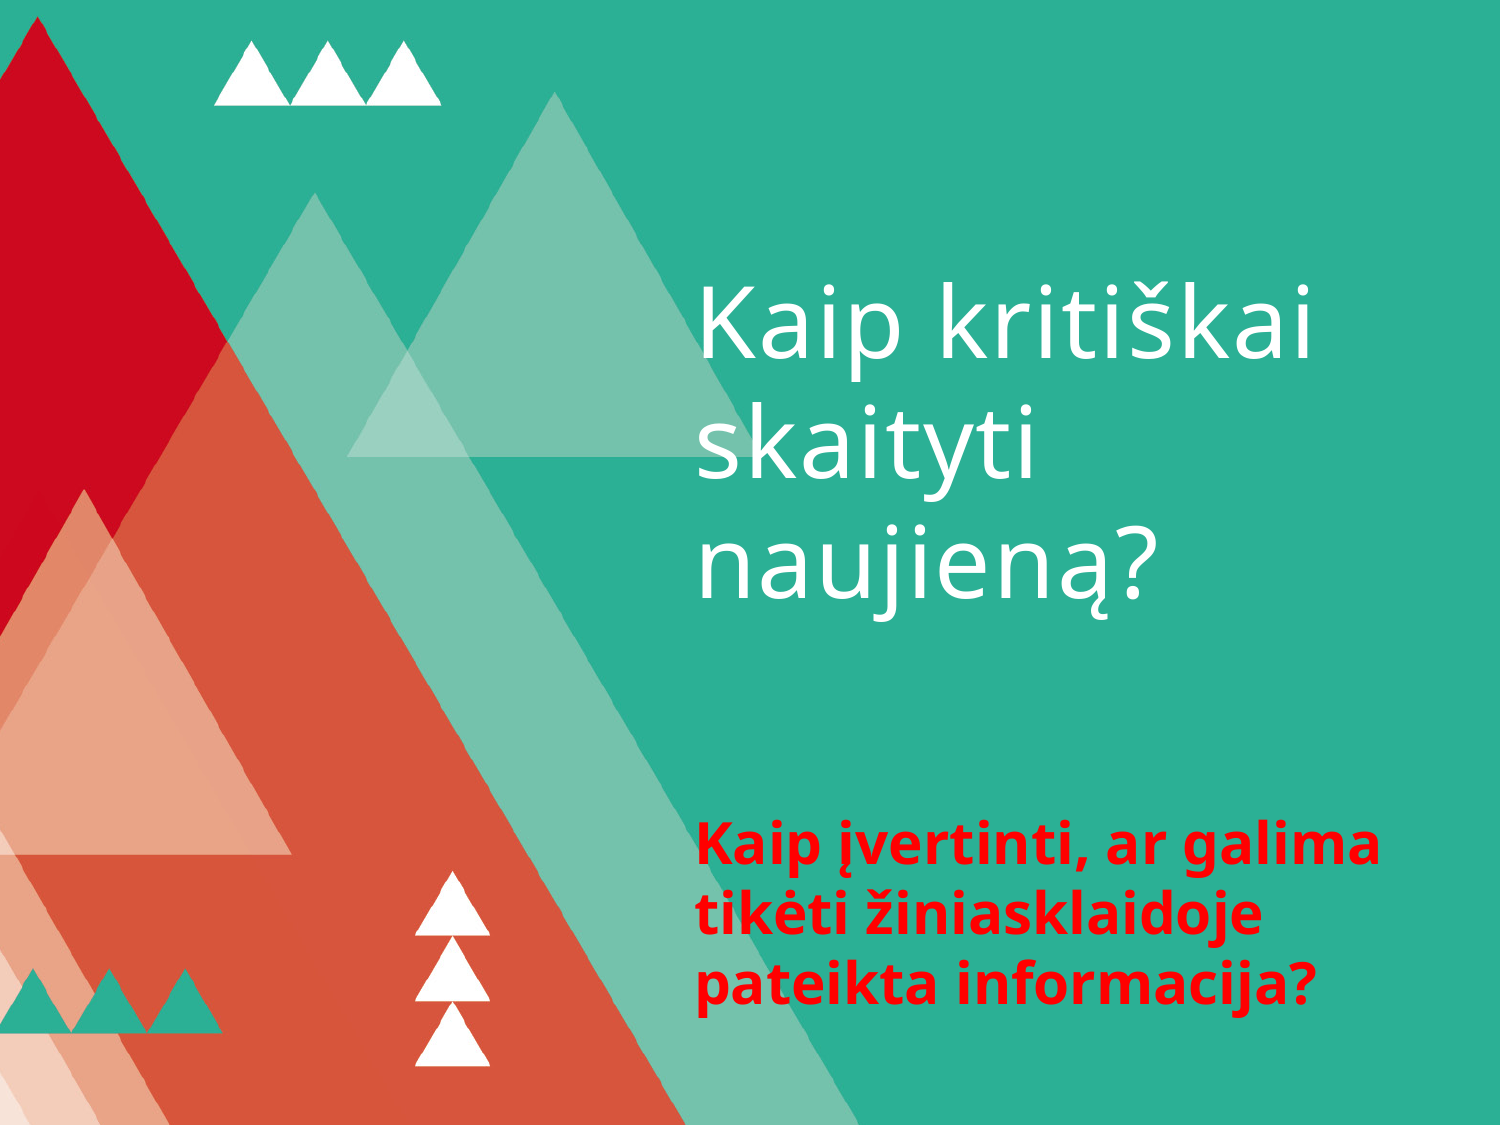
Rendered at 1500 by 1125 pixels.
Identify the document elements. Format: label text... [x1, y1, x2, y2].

title Kaip kritiškai skaityti naujieną? [679, 149, 1471, 728]
subtitle Kaip įvertinti, ar galima tikėti žiniasklaidoje pateikta informacija? [679, 798, 1471, 1087]
picture [0, 0, 1500, 1125]
